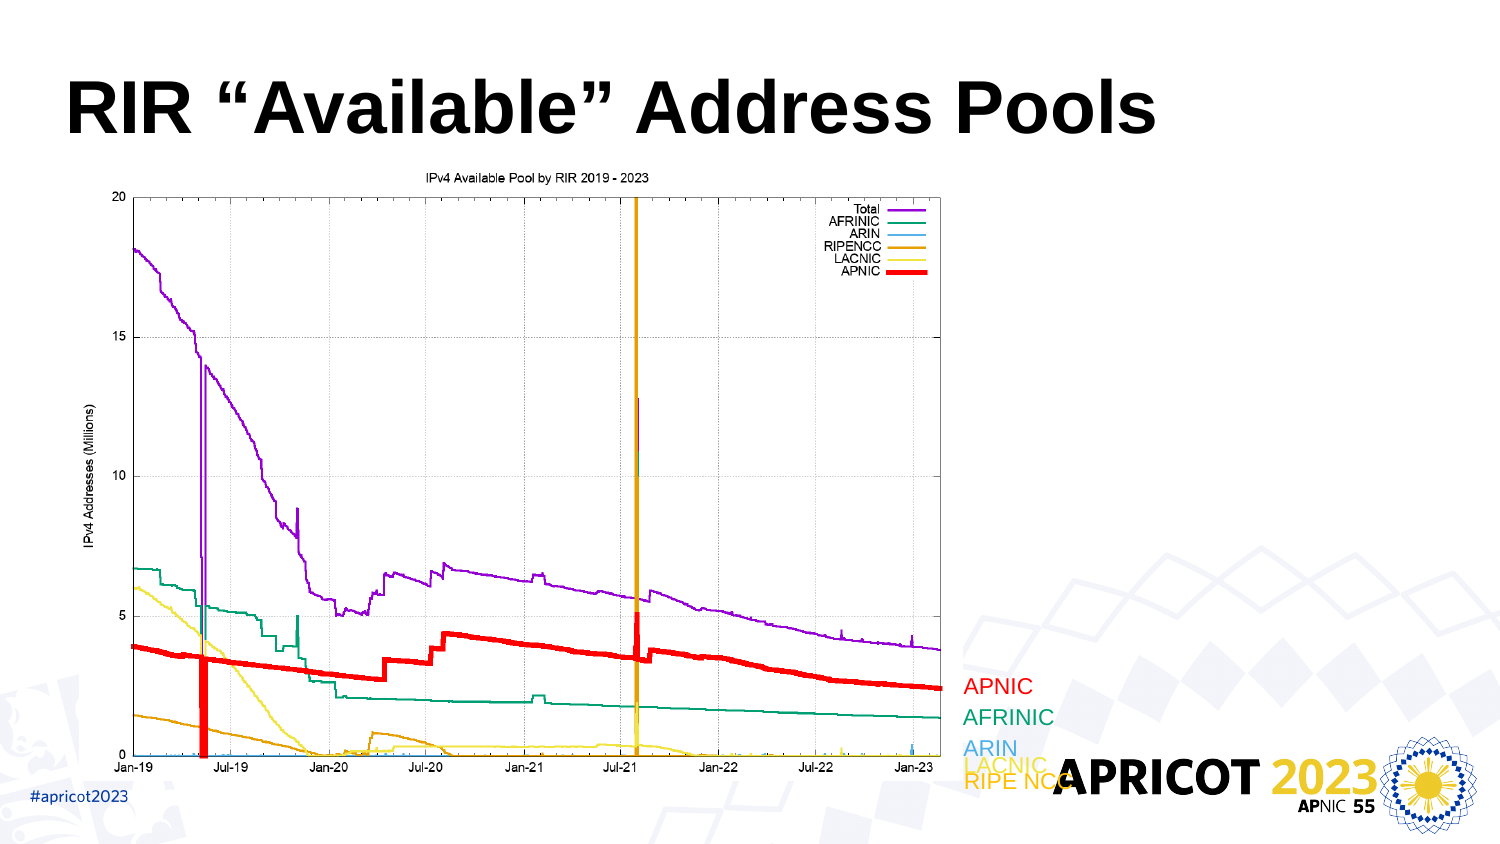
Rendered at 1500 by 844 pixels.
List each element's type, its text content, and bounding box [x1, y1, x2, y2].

title RIR “Available” Address Pools [64, 33, 1436, 175]
text_box ARIN [967, 738, 1026, 743]
text_box RIPE NCC [956, 758, 1081, 802]
picture [79, 159, 963, 782]
text_box APNIC [967, 663, 1042, 707]
text_box LACNIC [967, 743, 1056, 758]
text_box AFRINIC [967, 695, 1063, 738]
